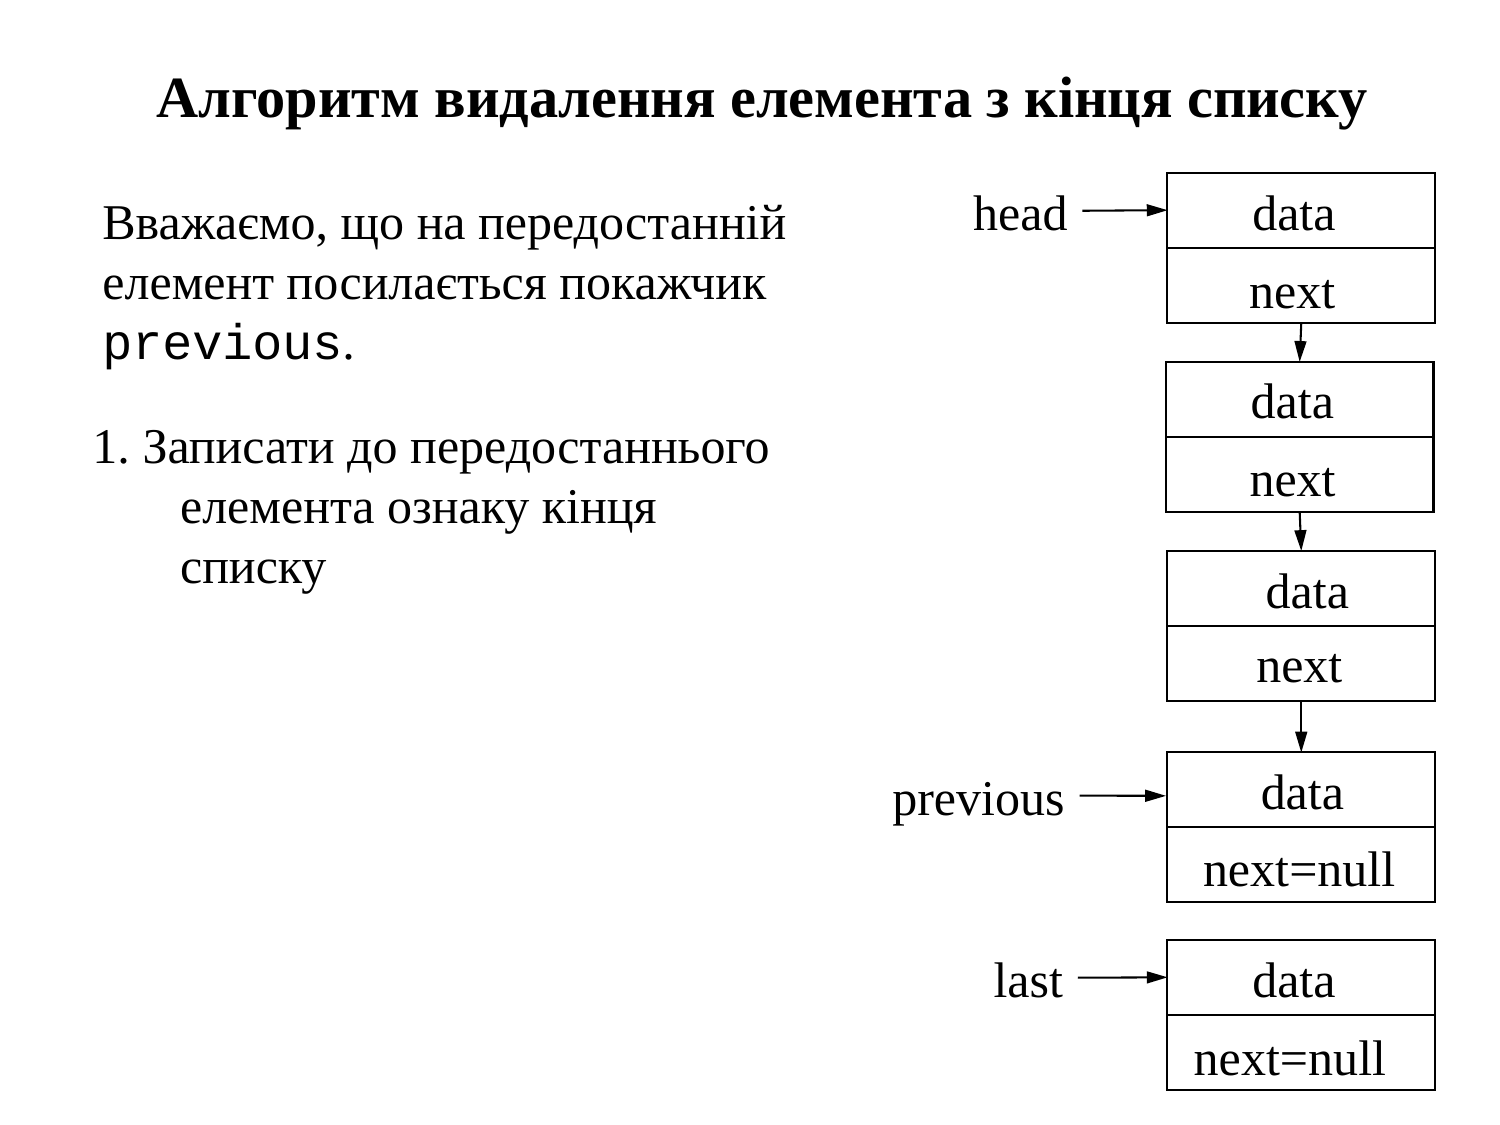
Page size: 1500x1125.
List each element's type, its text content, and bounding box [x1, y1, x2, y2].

text_box previous [877, 758, 1080, 833]
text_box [1165, 361, 1434, 515]
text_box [1167, 172, 1436, 328]
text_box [1167, 939, 1436, 1095]
text_box last [978, 940, 1078, 1016]
list 1. Записати до передостаннього елемента ознаку кінця списку [0, 405, 821, 581]
text_box head [958, 173, 1083, 249]
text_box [1167, 550, 1436, 706]
title Алгоритм видалення елемента з кінця списку [49, 37, 1476, 151]
text_box Вважаємо, що на передостанній елемент посилається покажчик previous. [87, 182, 869, 377]
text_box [1167, 752, 1436, 906]
